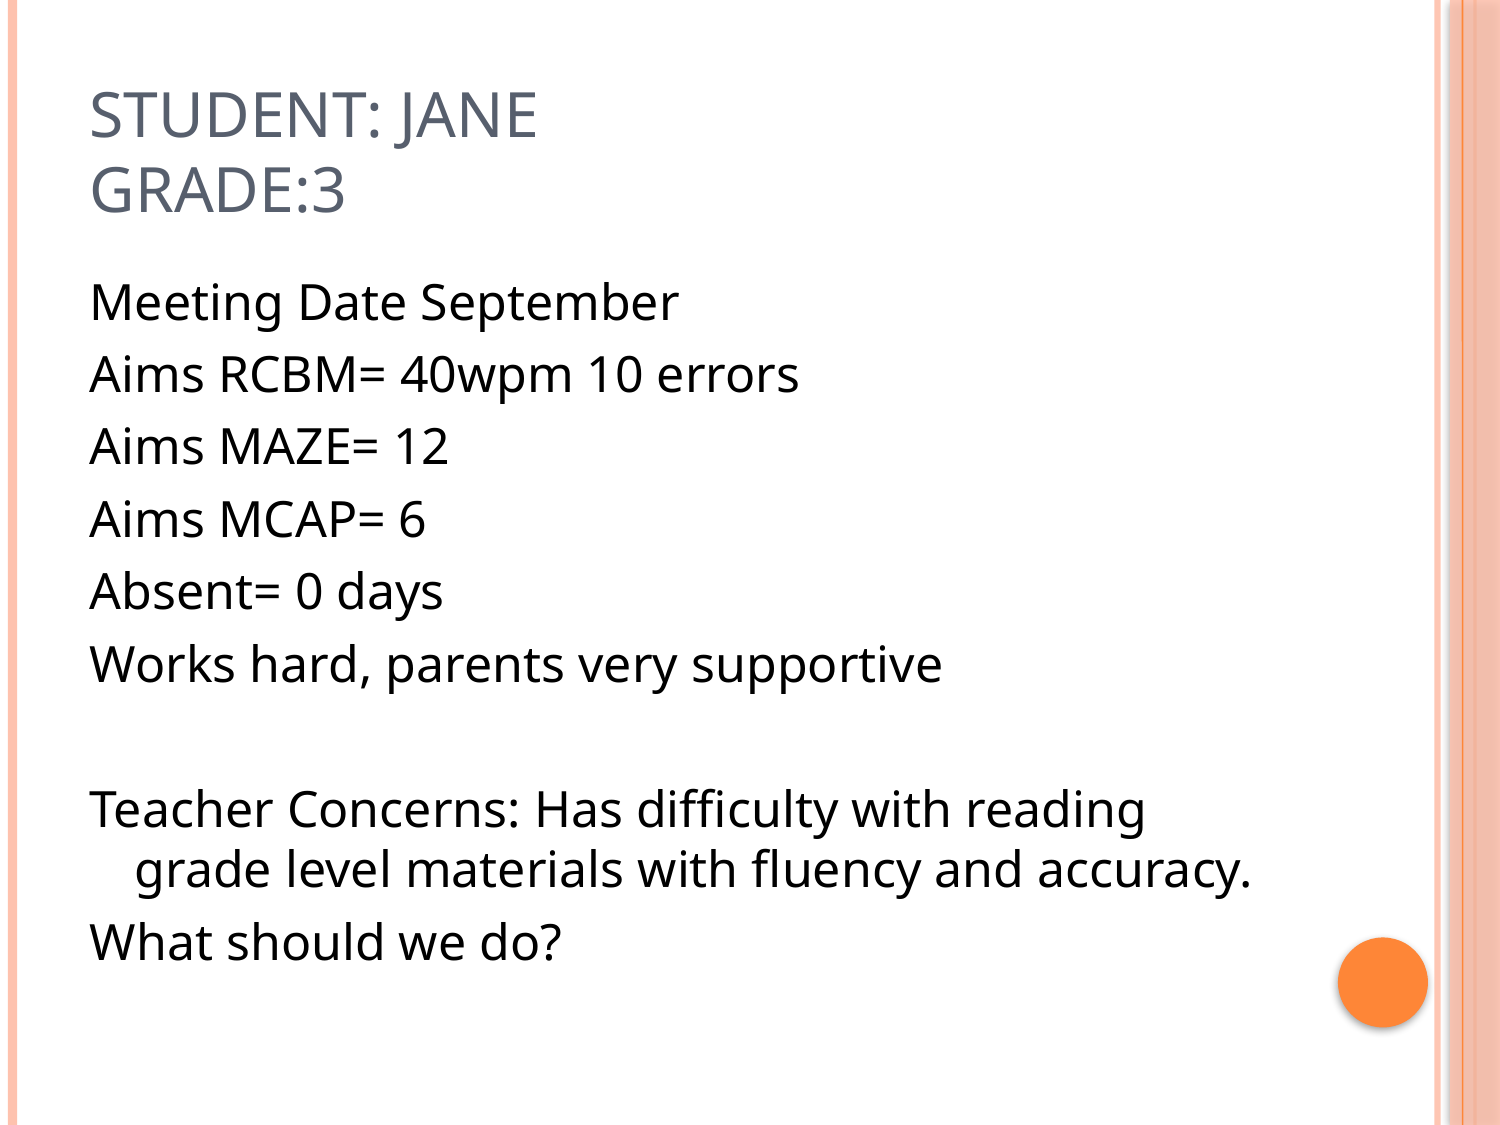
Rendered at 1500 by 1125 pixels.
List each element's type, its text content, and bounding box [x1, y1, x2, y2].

list Meeting Date September Aims RCBM= 40wpm 10 errors Aims MAZE= 12 Aims MCAP= 6 Absent= 0 days Works hard, parents very supportive Teacher Concerns: Has difficulty with reading grade level materials with fluency and accuracy. What should we do? [75, 262, 1300, 1062]
title Student: Jane Grade:3 [75, 45, 1300, 233]
